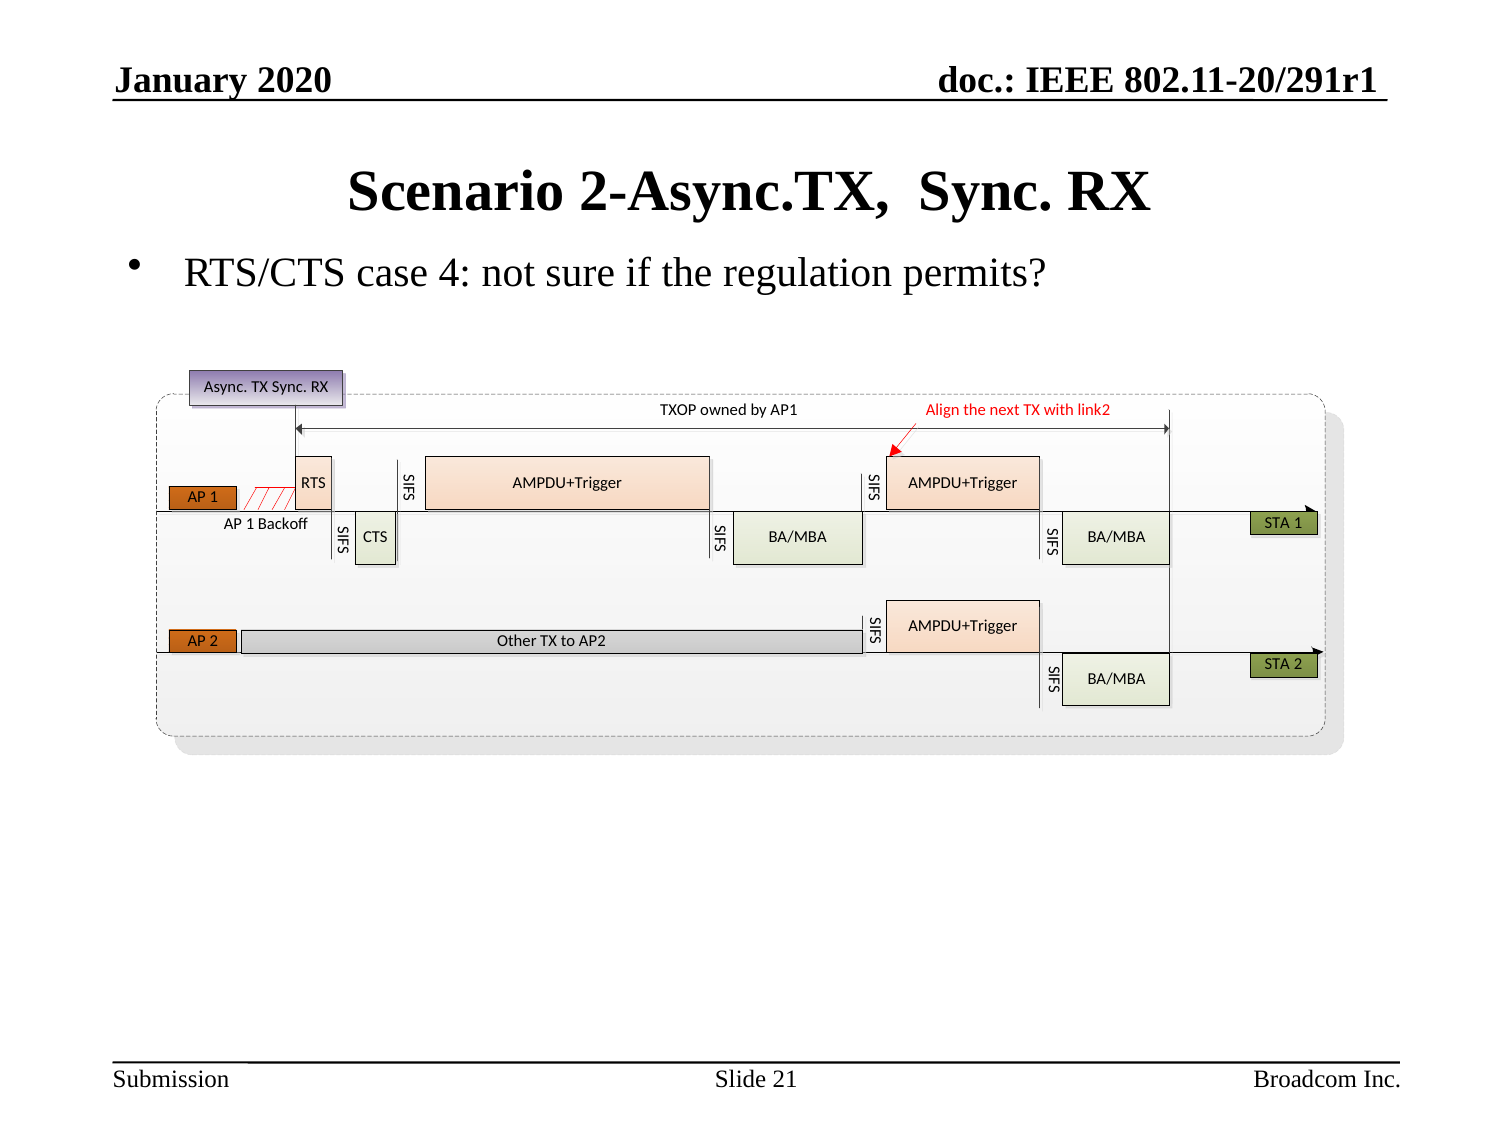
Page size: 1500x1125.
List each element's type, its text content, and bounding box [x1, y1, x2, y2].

title Scenario 2-Async.TX, Sync. RX [112, 99, 1388, 275]
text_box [153, 367, 1347, 758]
slide_number Slide 21 [712, 1061, 800, 1093]
footer Broadcom Inc. [1250, 1061, 1402, 1093]
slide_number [114, 54, 335, 101]
list RTS/CTS case 4: not sure if the regulation permits? [112, 275, 1388, 1038]
